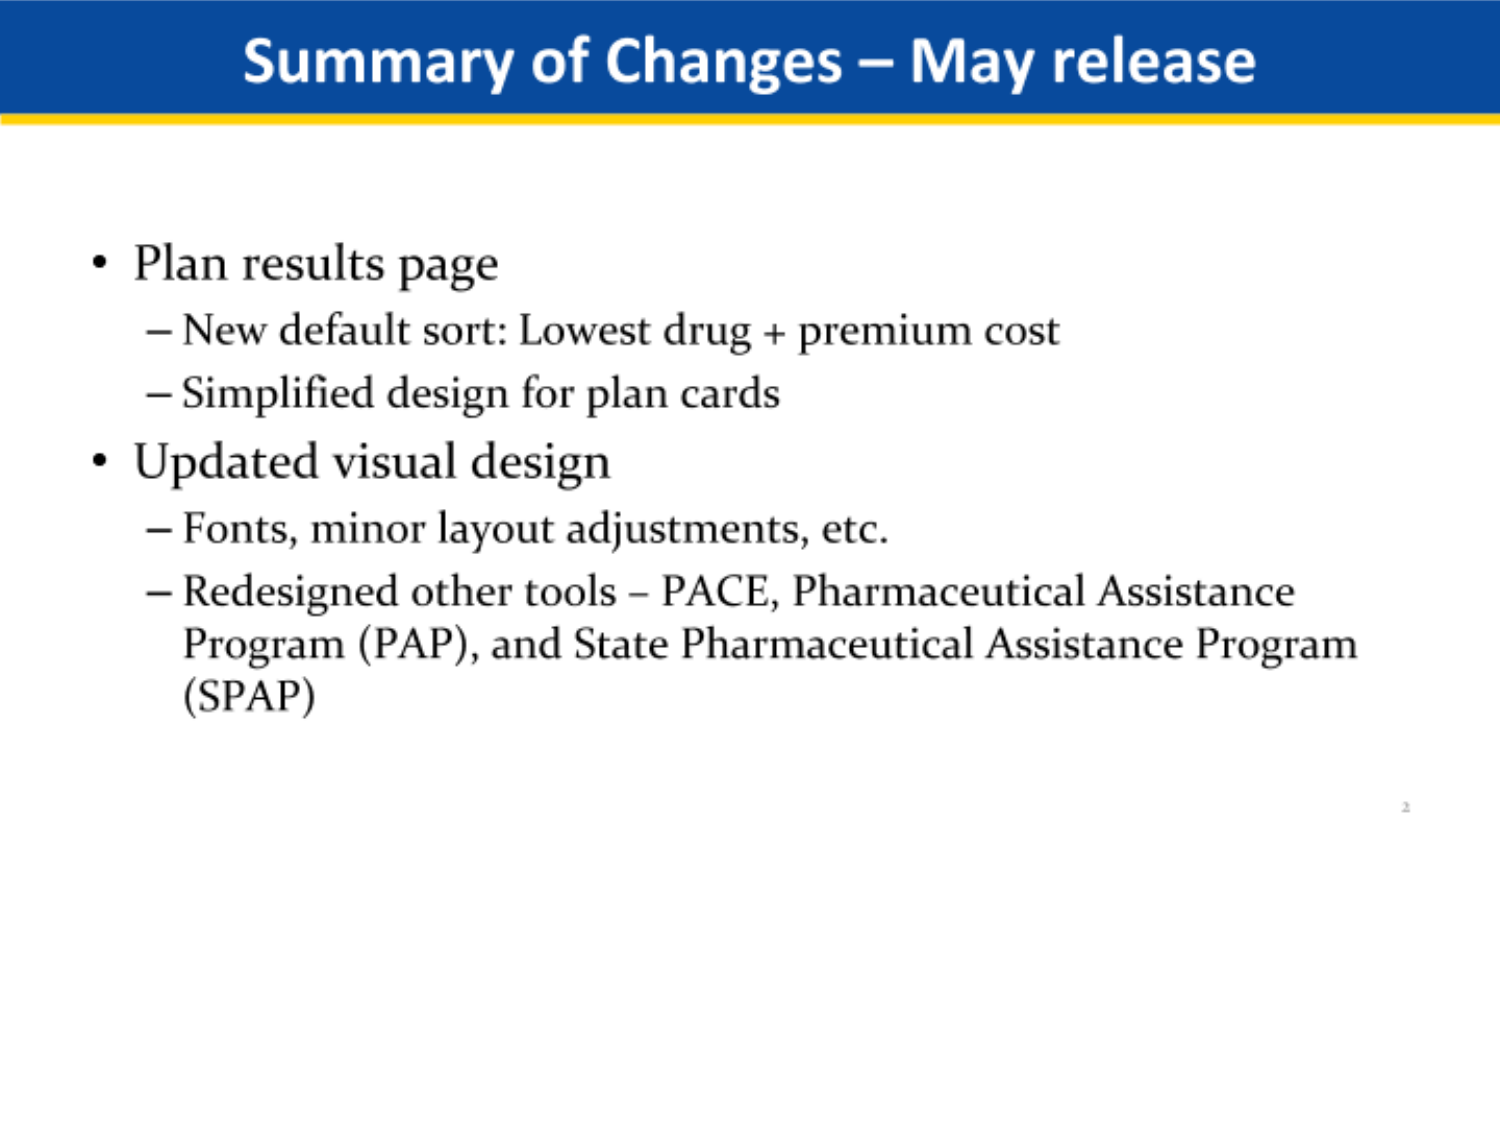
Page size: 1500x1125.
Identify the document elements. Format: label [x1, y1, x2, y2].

picture [0, 0, 1500, 844]
